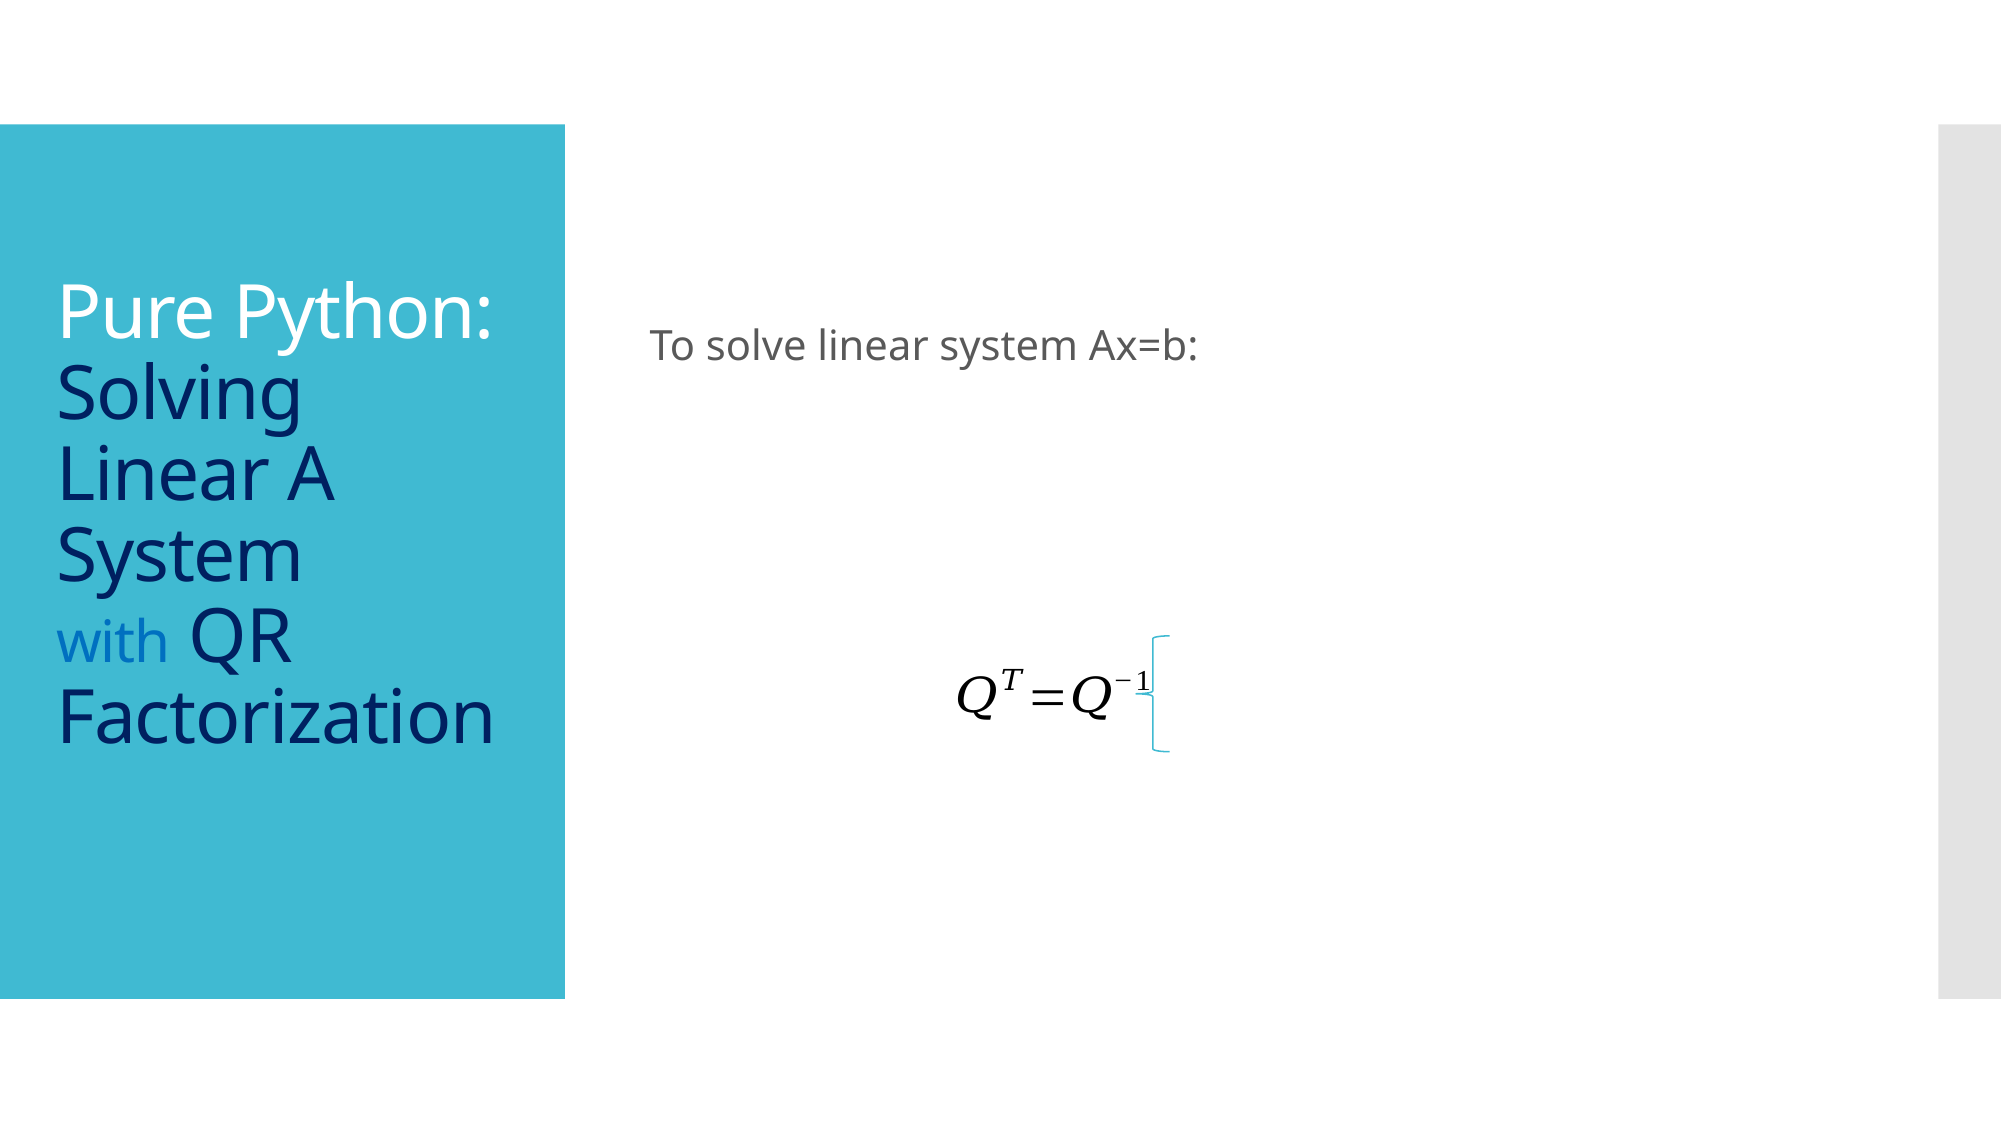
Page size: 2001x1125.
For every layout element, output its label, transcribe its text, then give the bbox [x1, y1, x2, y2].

text_box [1135, 635, 1170, 753]
title Pure Python: Solving Linear A System with QR Factorization [41, 184, 525, 940]
